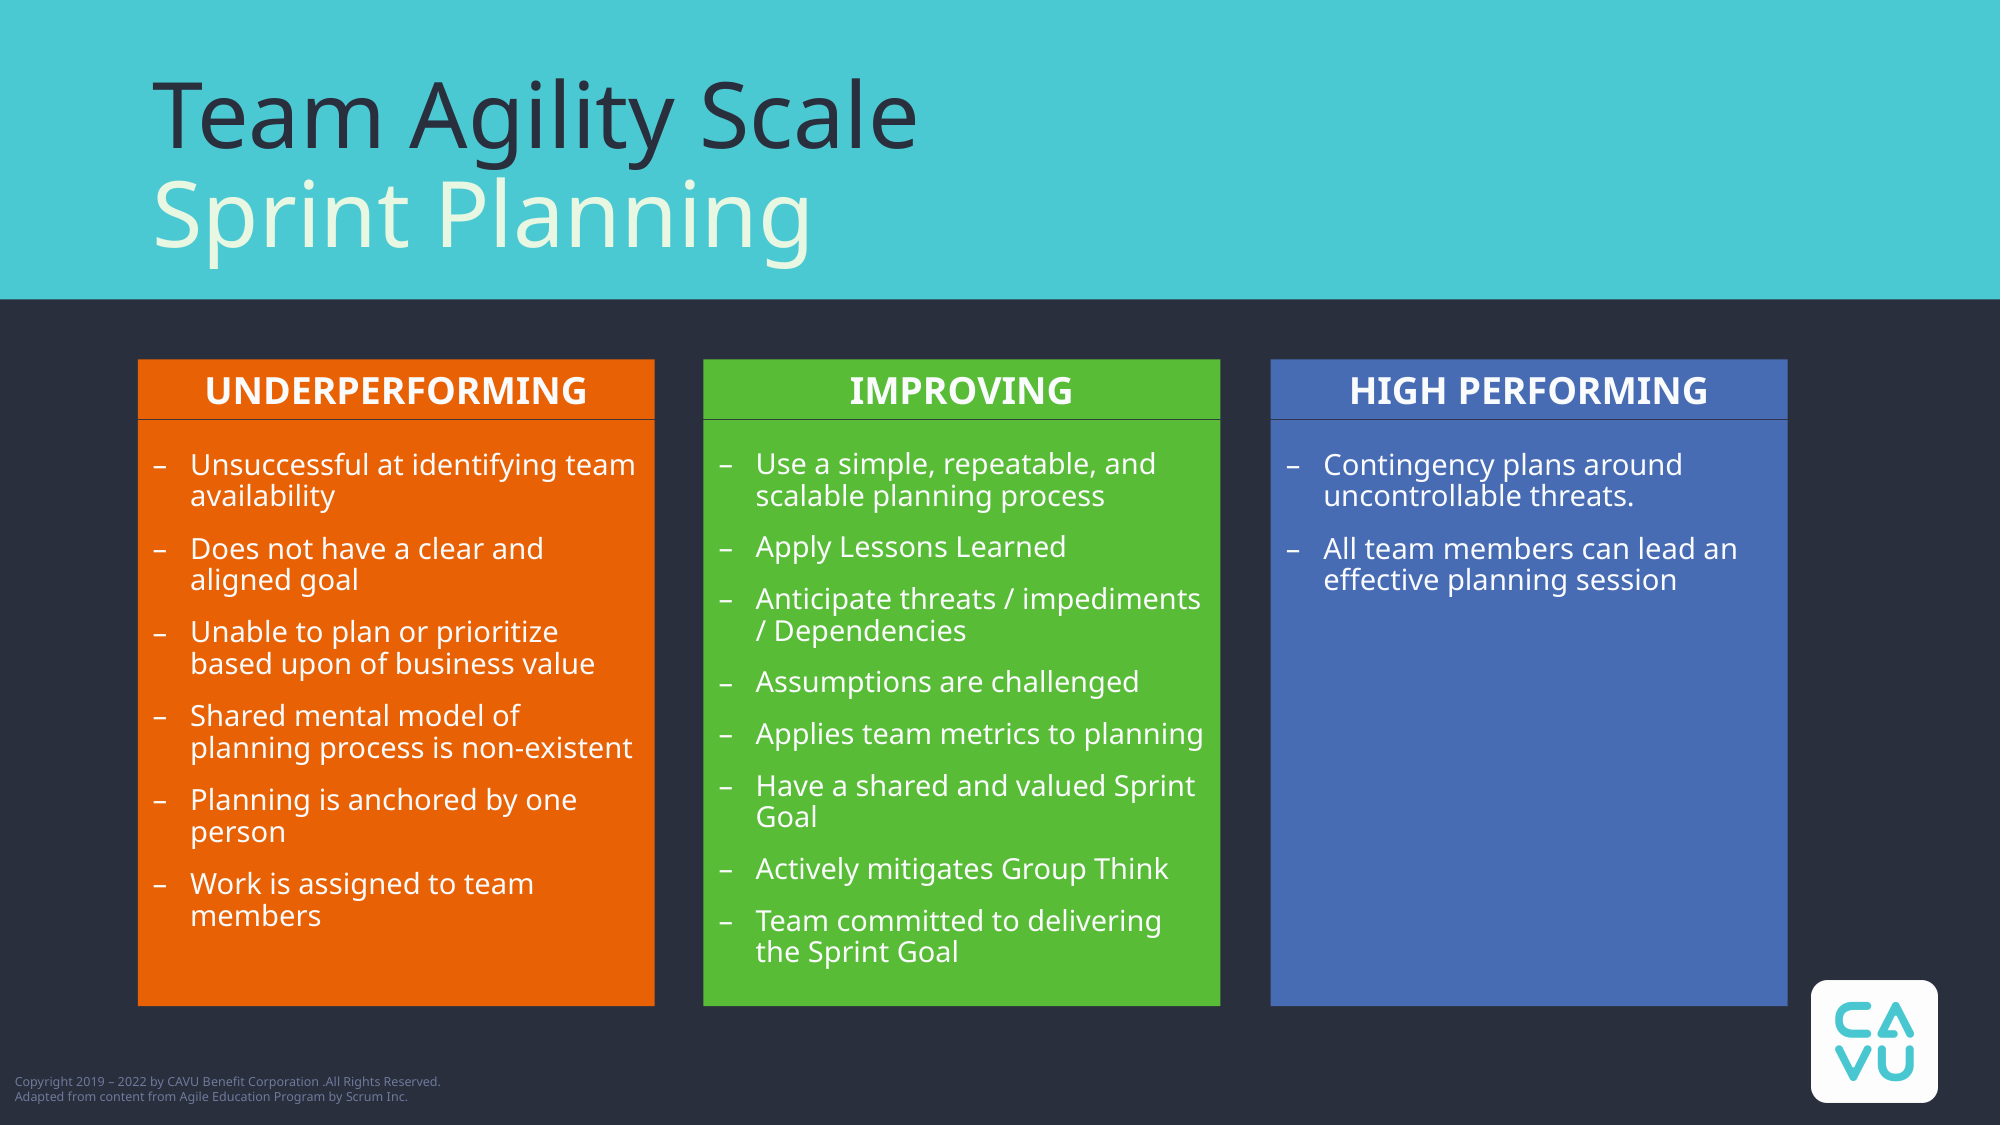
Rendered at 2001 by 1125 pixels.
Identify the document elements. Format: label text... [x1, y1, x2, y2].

list Unsuccessful at identifying team availability Does not have a clear and aligned goal Unable to plan or prioritize based upon of business value Shared mental model of planning process is non-existent Planning is anchored by one person Work is assigned to team members [137, 419, 655, 1007]
list Contingency plans around uncontrollable threats. All team members can lead an effective planning session [1270, 419, 1788, 1007]
list Use a simple, repeatable, and scalable planning process Apply Lessons Learned Anticipate threats / impediments / Dependencies Assumptions are challenged Applies team metrics to planning Have a shared and valued Sprint Goal Actively mitigates Group Think Team committed to delivering the Sprint Goal [703, 419, 1221, 1007]
picture [1811, 980, 1938, 1103]
title Team Agility Scale Sprint Planning [137, 59, 1863, 278]
